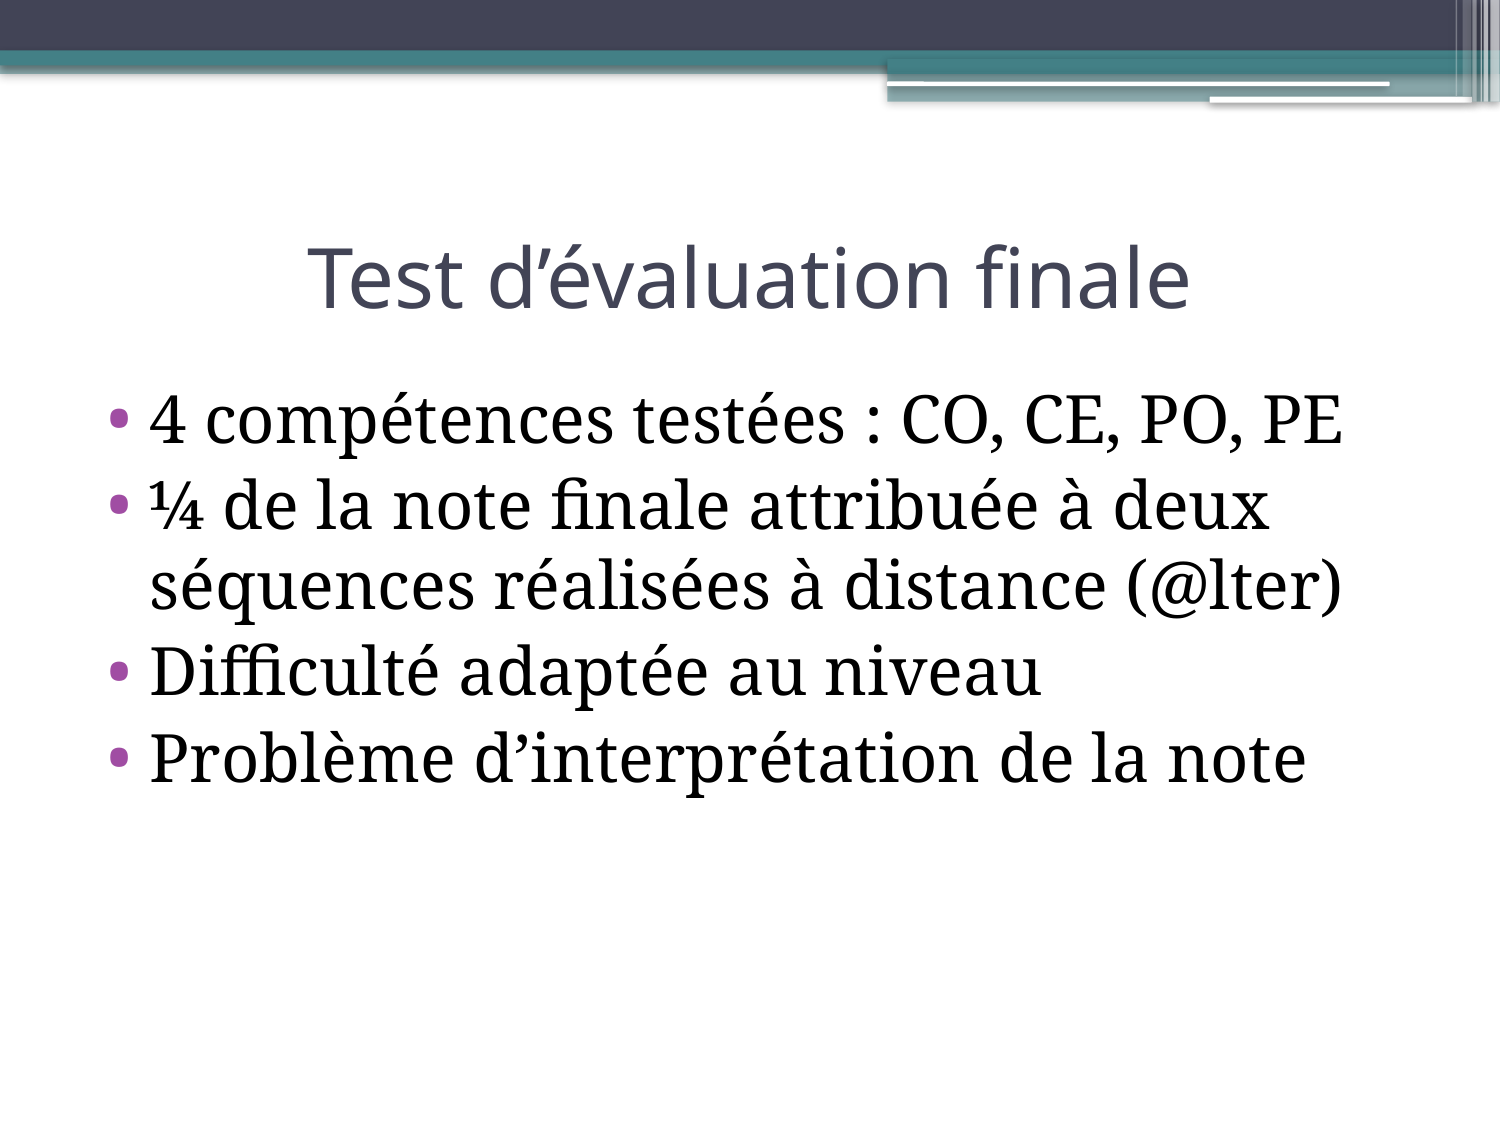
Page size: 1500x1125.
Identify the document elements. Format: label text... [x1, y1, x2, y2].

list 4 compétences testées : CO, CE, PO, PE ¼ de la note finale attribuée à deux séquences réalisées à distance (@lter) Difficulté adaptée au niveau Problème d’interprétation de la note [75, 368, 1425, 1079]
title Test d’évaluation finale [75, 187, 1425, 363]
